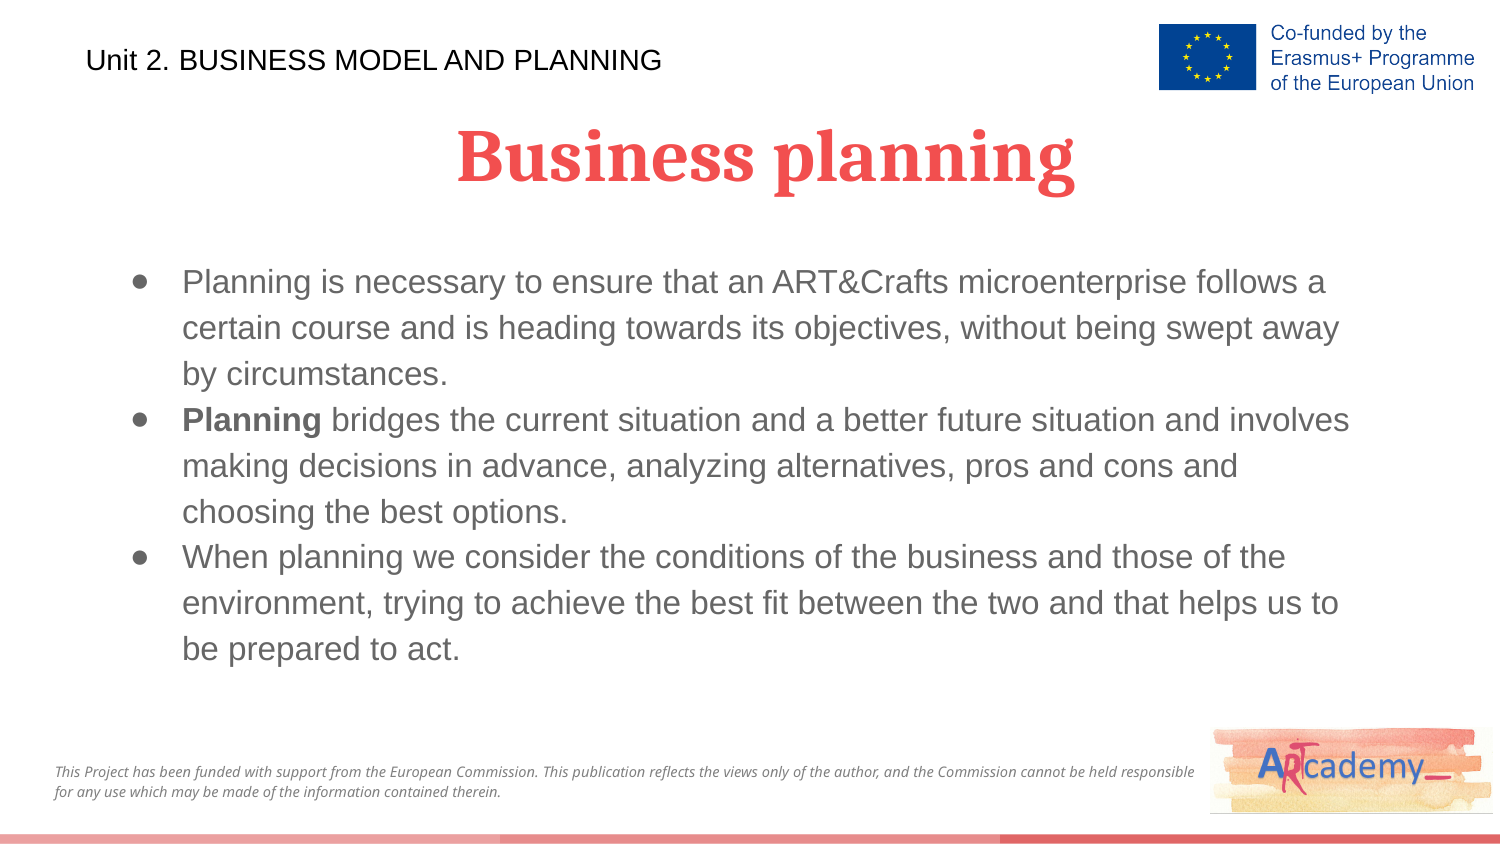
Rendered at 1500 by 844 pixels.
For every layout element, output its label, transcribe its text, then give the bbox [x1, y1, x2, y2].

picture [1210, 709, 1493, 844]
text_box Unit 2. BUSINESS MODEL AND PLANNING [70, 33, 750, 84]
title Business planning [180, 4, 1352, 212]
picture [1158, 24, 1474, 94]
text_box This Project has been funded with support from the European Commission. This publication reflects the views only of the author, and the Commission cannot be held responsible for any use which may be made of the information contained therein. [39, 754, 1205, 799]
list Planning is necessary to ensure that an ART&Crafts microenterprise follows a certain course and is heading towards its objectives, without being swept away by circumstances. Planning bridges the current situation and a better future situation and involves making decisions in advance, analyzing alternatives, pros and cons and choosing the best options. When planning we consider the conditions of the business and those of the environment, trying to achieve the best fit between the two and that helps us to be prepared to act. [92, 239, 1380, 682]
